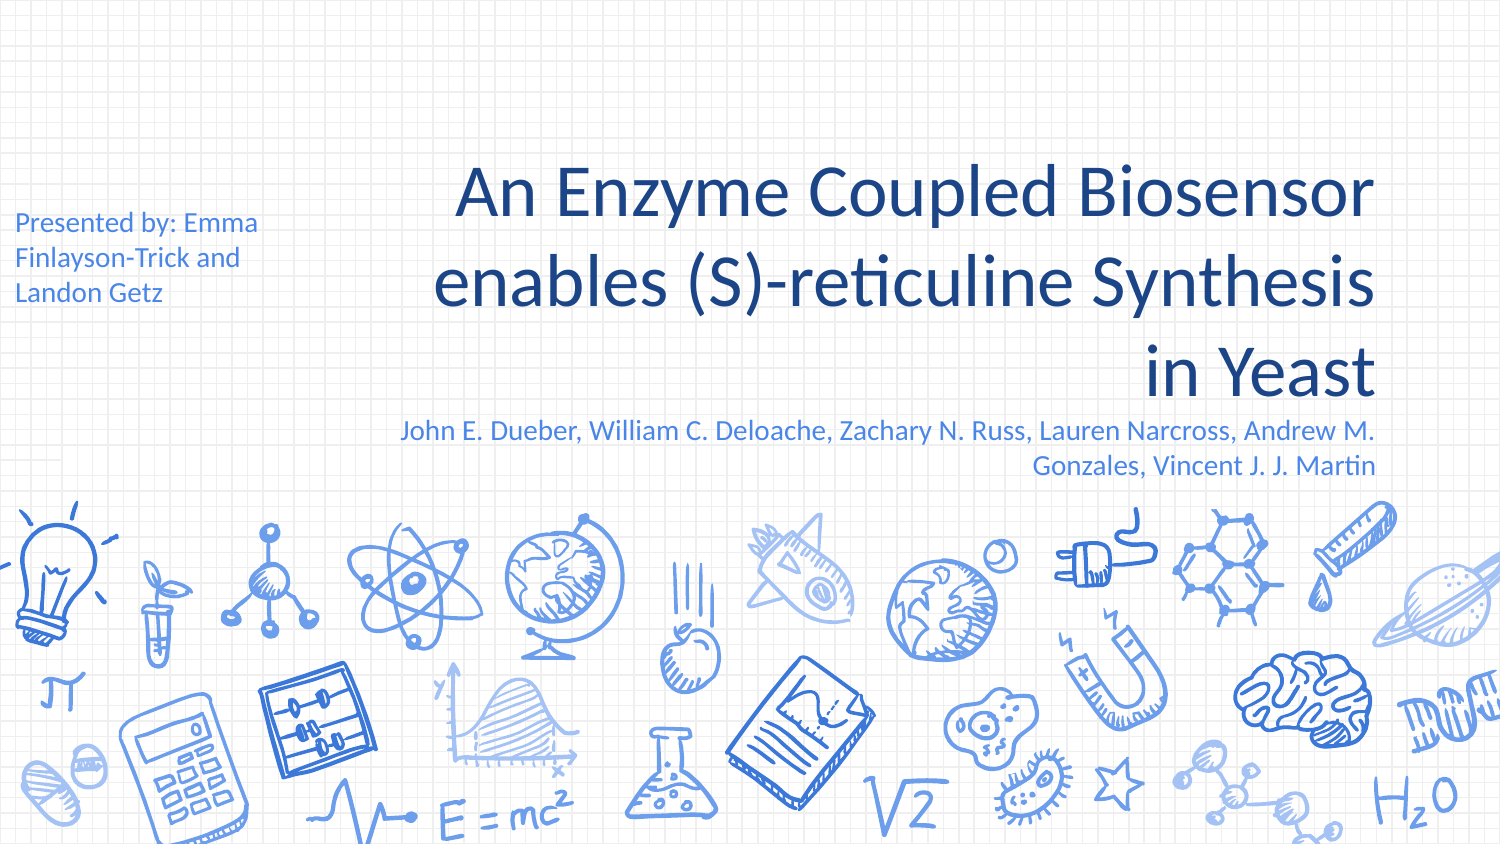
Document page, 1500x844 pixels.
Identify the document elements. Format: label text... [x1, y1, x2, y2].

title An Enzyme Coupled Biosensor enables (S)-reticuline Synthesis in Yeast John E. Dueber, William C. Deloache, Zachary N. Russ, Lauren Narcross, Andrew M. Gonzales, Vincent J. J. Martin [382, 275, 1392, 466]
text_box Presented by: Emma Finlayson-Trick and Landon Getz [0, 188, 291, 276]
